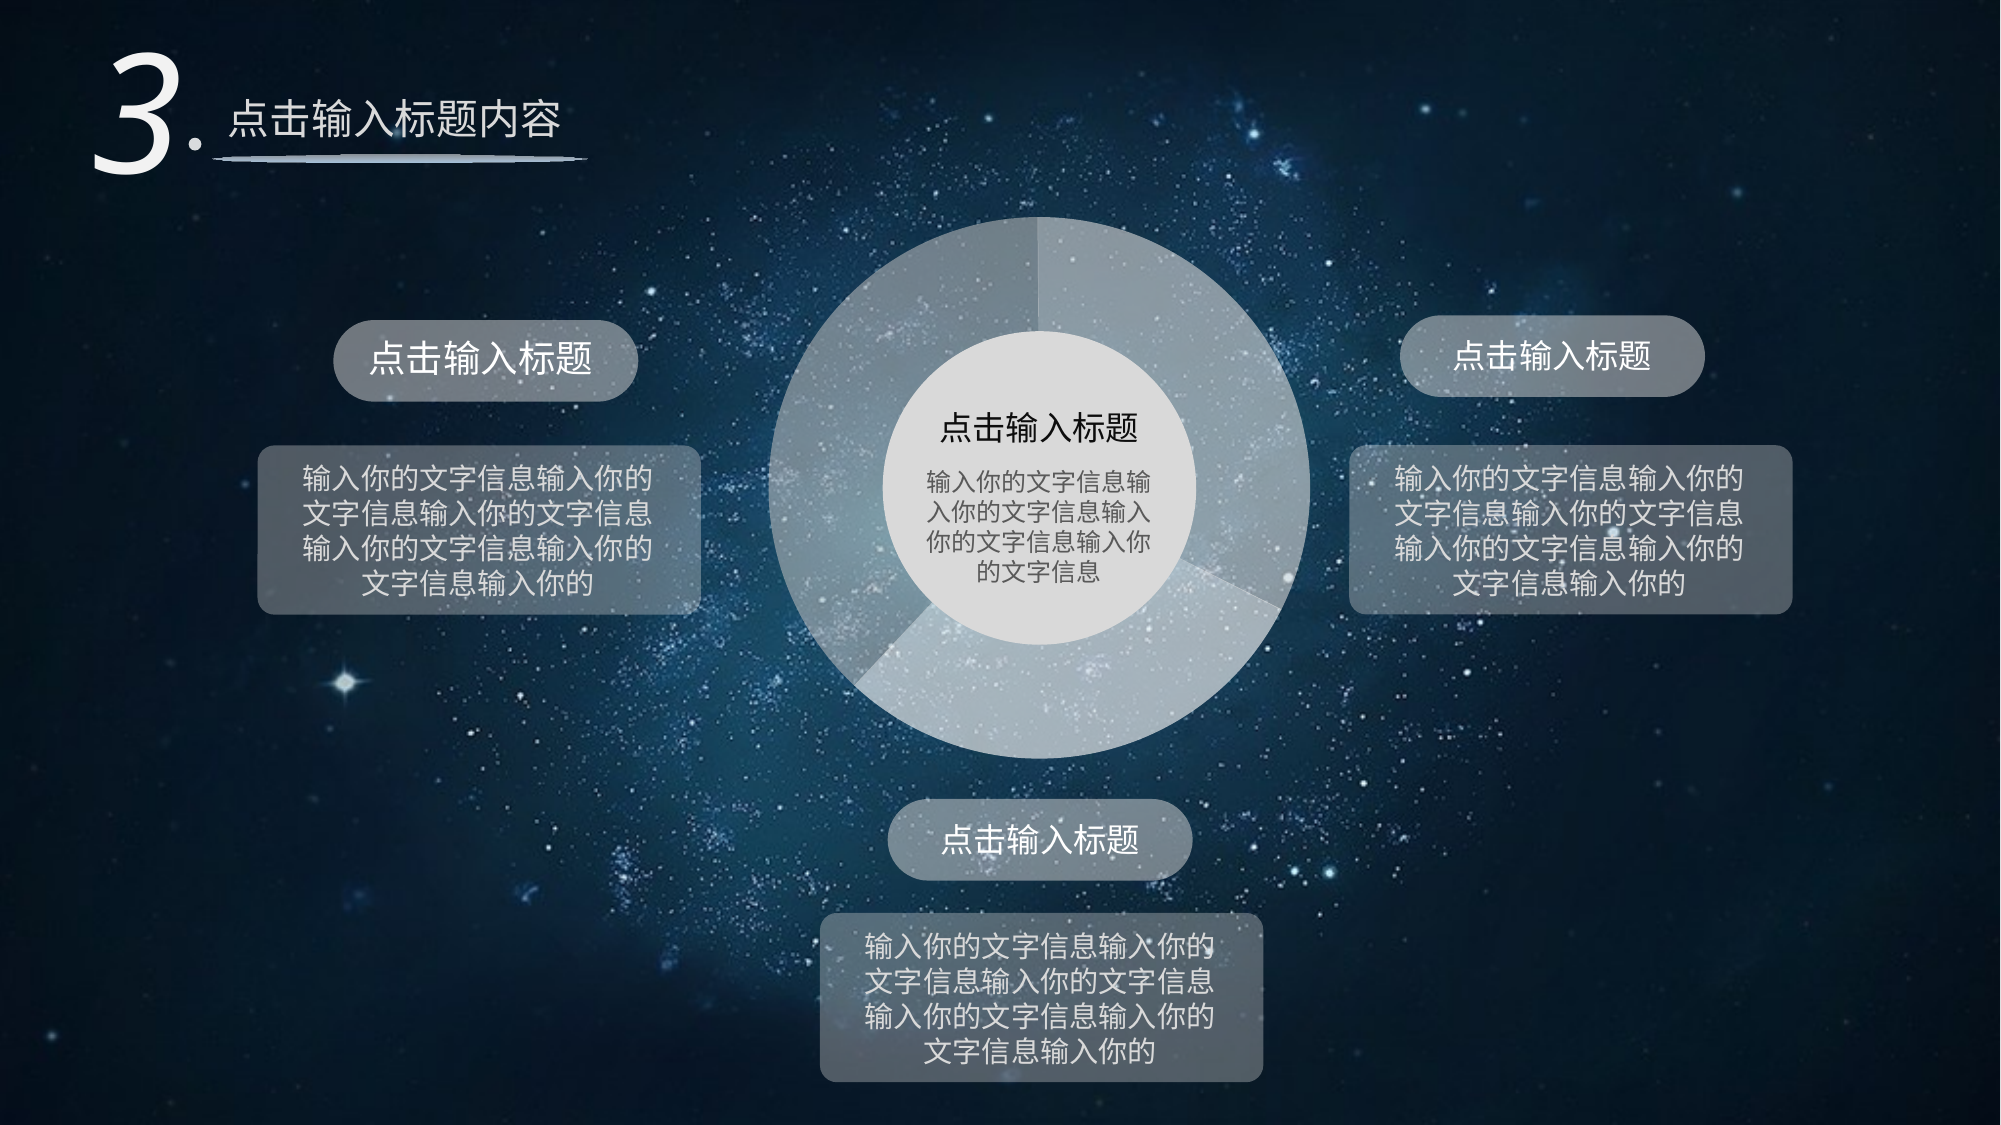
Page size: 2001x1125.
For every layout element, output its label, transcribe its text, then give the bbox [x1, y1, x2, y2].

picture [0, 0, 2001, 1125]
text_box [818, 911, 1265, 1084]
text_box [922, 594, 1157, 646]
text_box 输入你的文字信息输入你的文字信息输入你的文字信息输入你的文字信息输入你的文字信息输入你的 [1368, 452, 1771, 608]
text_box 点击输入标题 [924, 400, 1154, 455]
text_box 输入你的文字信息输入你的文字信息输入你的文字信息输入你的文字信息 [904, 459, 1174, 594]
text_box [1348, 444, 1794, 616]
text_box [1036, 215, 1312, 612]
text_box [886, 797, 1194, 882]
text_box 输入你的文字信息输入你的文字信息输入你的文字信息输入你的文字信息输入你的文字信息输入你的 [839, 920, 1242, 1076]
text_box 点击输入标题 [925, 811, 1155, 867]
text_box [256, 444, 702, 616]
text_box [199, 137, 203, 151]
text_box [209, 153, 591, 164]
text_box [767, 216, 1037, 688]
text_box 点击输入标题内容 [212, 85, 577, 151]
text_box 点击输入标题 [353, 327, 609, 388]
text_box [855, 561, 1282, 760]
text_box [332, 318, 640, 403]
text_box 输入你的文字信息输入你的文字信息输入你的文字信息输入你的文字信息输入你的文字信息输入你的 [276, 453, 680, 608]
text_box 3 [76, 0, 199, 215]
text_box 点击输入标题 [1437, 328, 1668, 383]
text_box [1398, 314, 1707, 399]
text_box [881, 330, 1198, 571]
